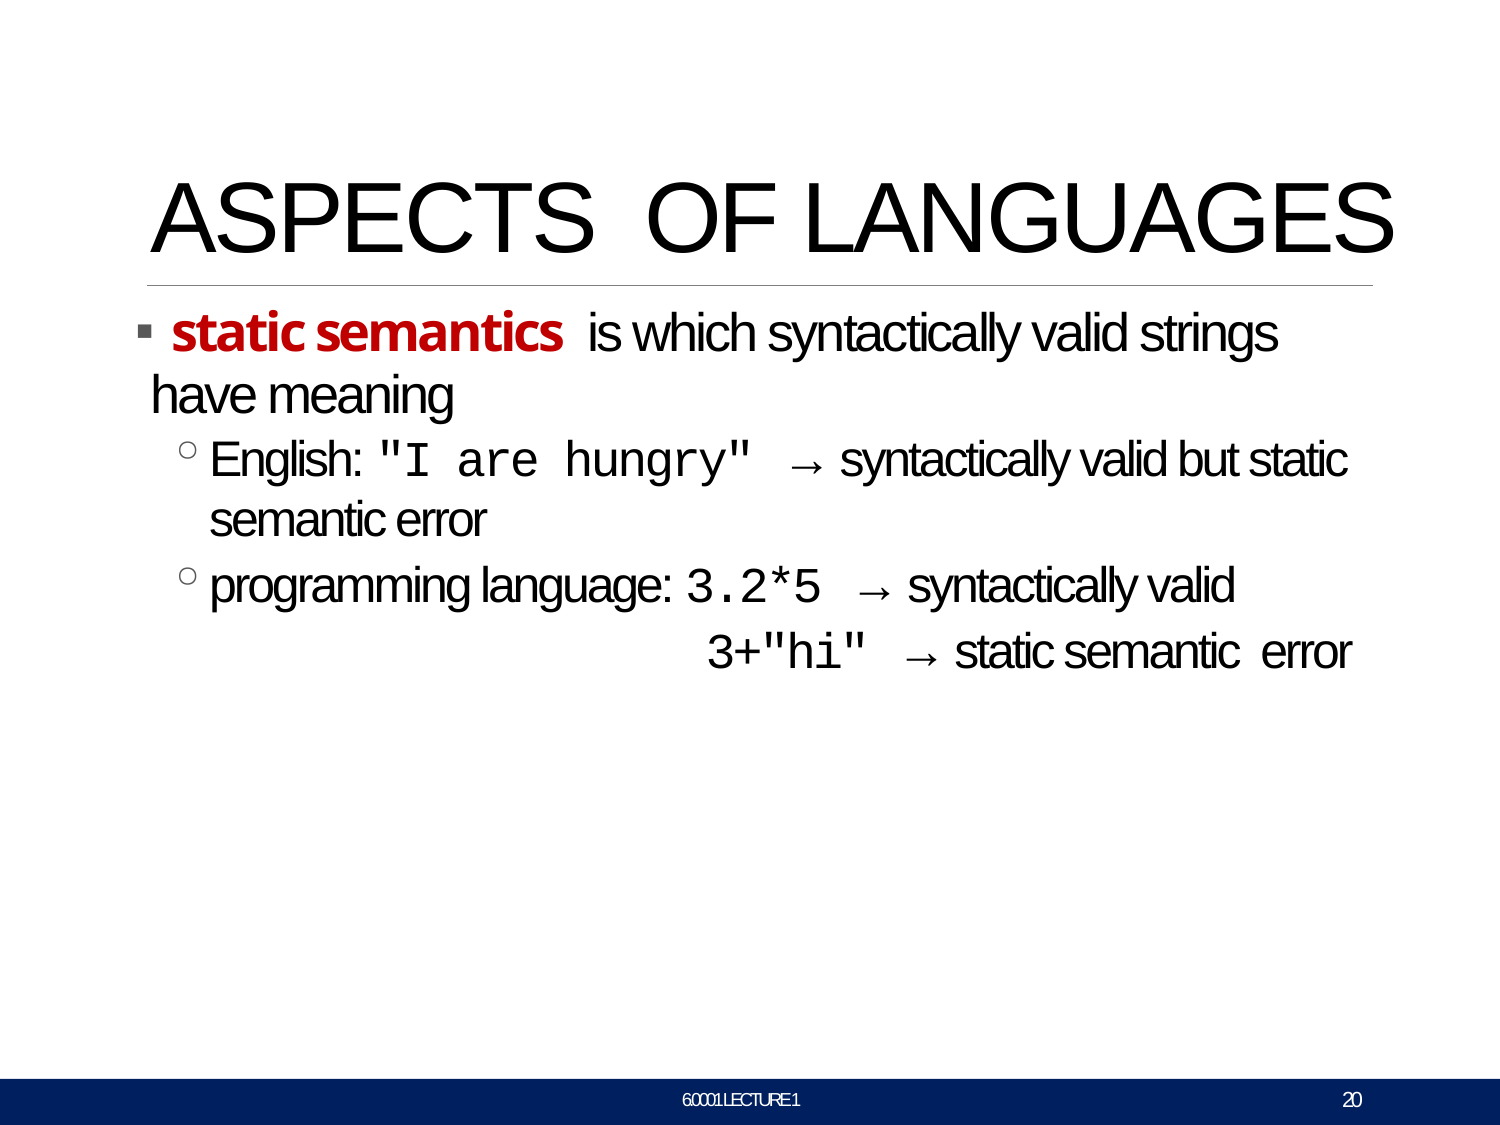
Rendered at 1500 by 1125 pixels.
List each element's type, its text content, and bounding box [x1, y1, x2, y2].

footer 6.0001 LECTURE 1 [679, 1090, 821, 1125]
text_box 20 [1340, 1088, 1367, 1112]
title ASPECTS OF LANGUAGES [147, 149, 1438, 340]
text_box static semantics is which syntactically valid strings have meaning English: "I are hungry" → syntactically valid but static semantic error programming language: 3.2*5 → syntactically valid 3+"hi" → static semantic error [132, 298, 1375, 679]
